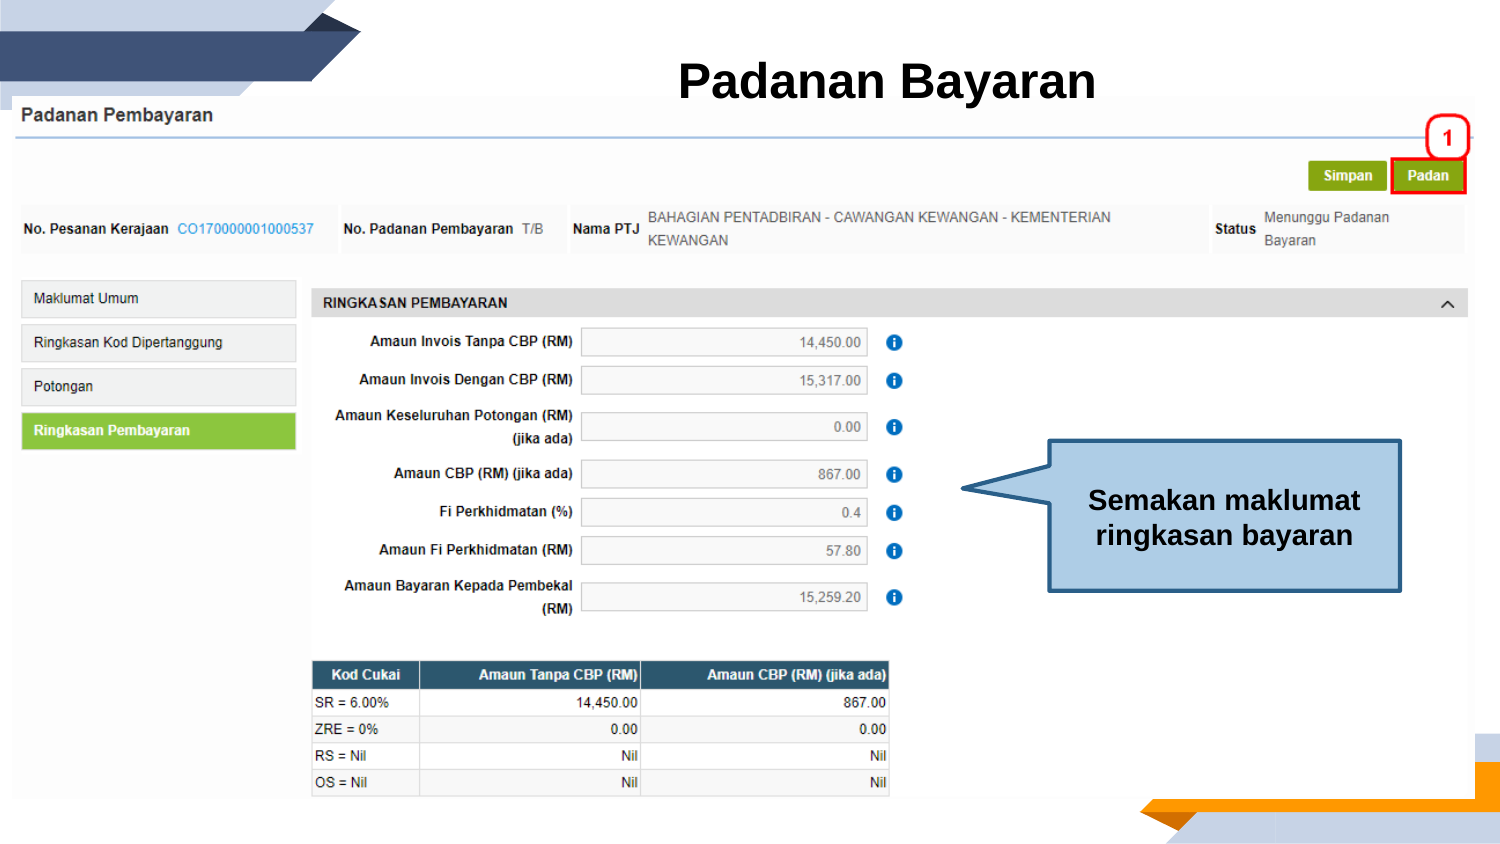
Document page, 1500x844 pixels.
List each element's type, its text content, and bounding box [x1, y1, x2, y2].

slide_number 58 [1249, 760, 1494, 813]
picture [12, 96, 1476, 799]
text_box Padanan Bayaran [323, 45, 1452, 95]
